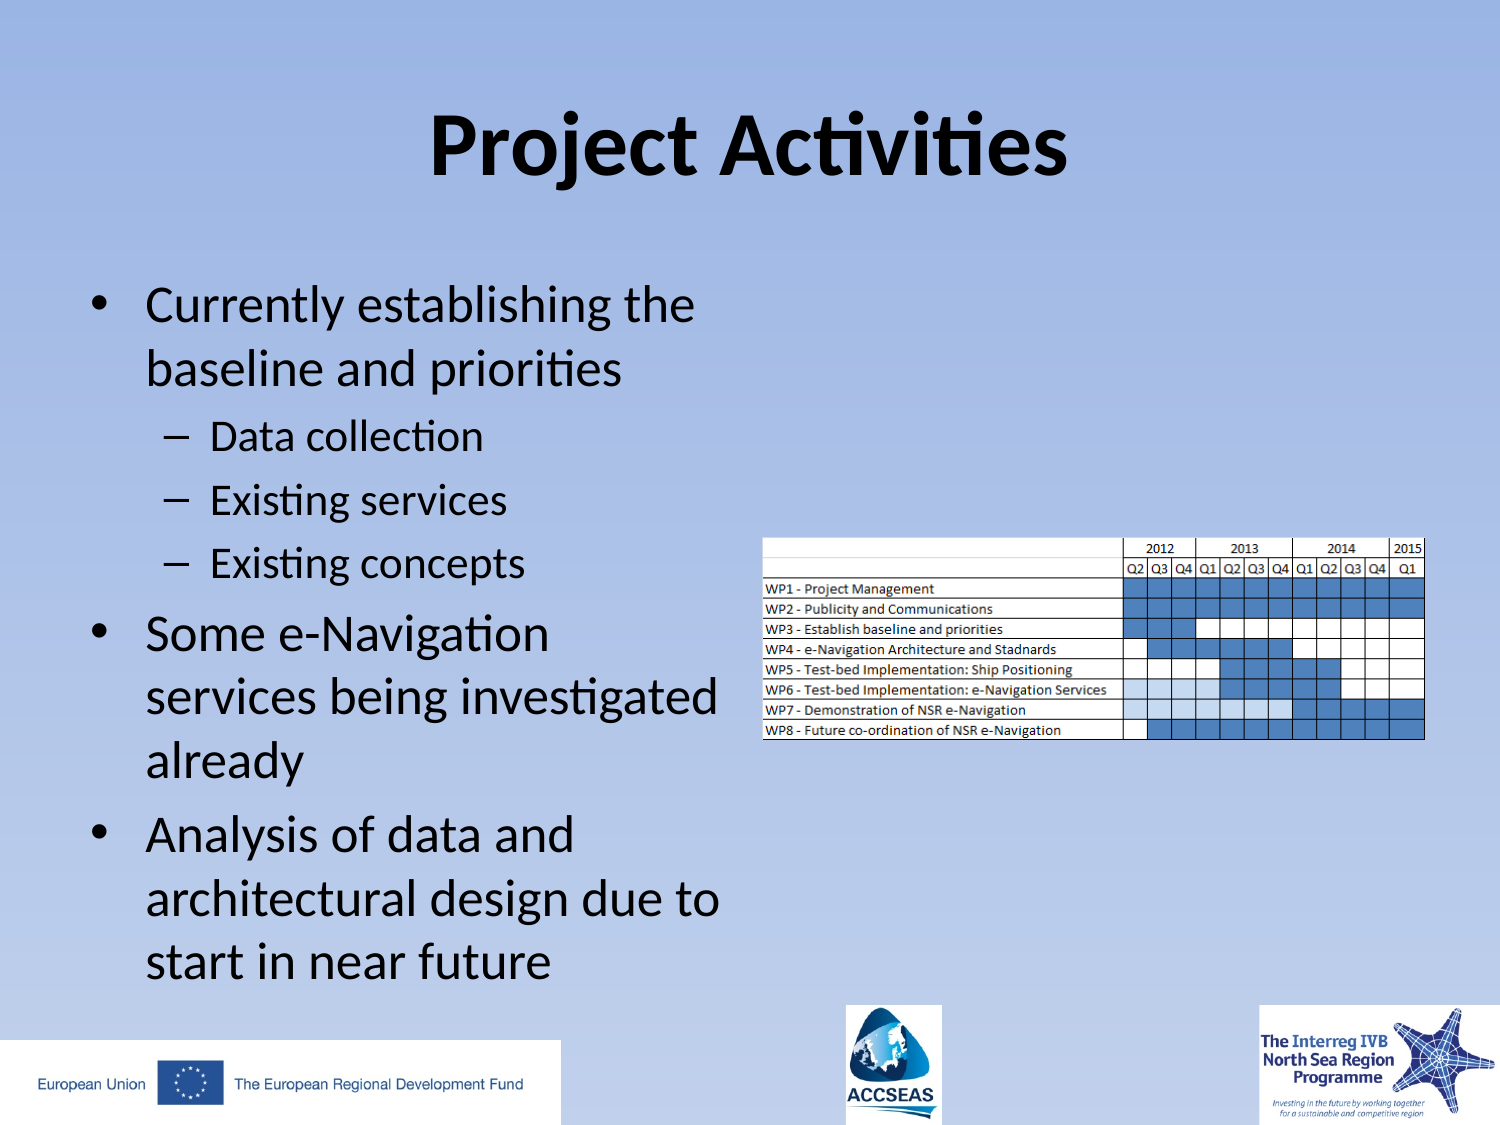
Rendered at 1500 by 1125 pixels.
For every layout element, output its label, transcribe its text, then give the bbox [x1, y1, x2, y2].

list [762, 537, 1426, 740]
picture [845, 1005, 942, 1125]
title Project Activities [75, 45, 1425, 233]
picture [1259, 1005, 1500, 1125]
list Currently establishing the baseline and priorities Data collection Existing services Existing concepts Some e-Navigation services being investigated already Analysis of data and architectural design due to start in near future [75, 262, 738, 1005]
picture [0, 1040, 561, 1125]
